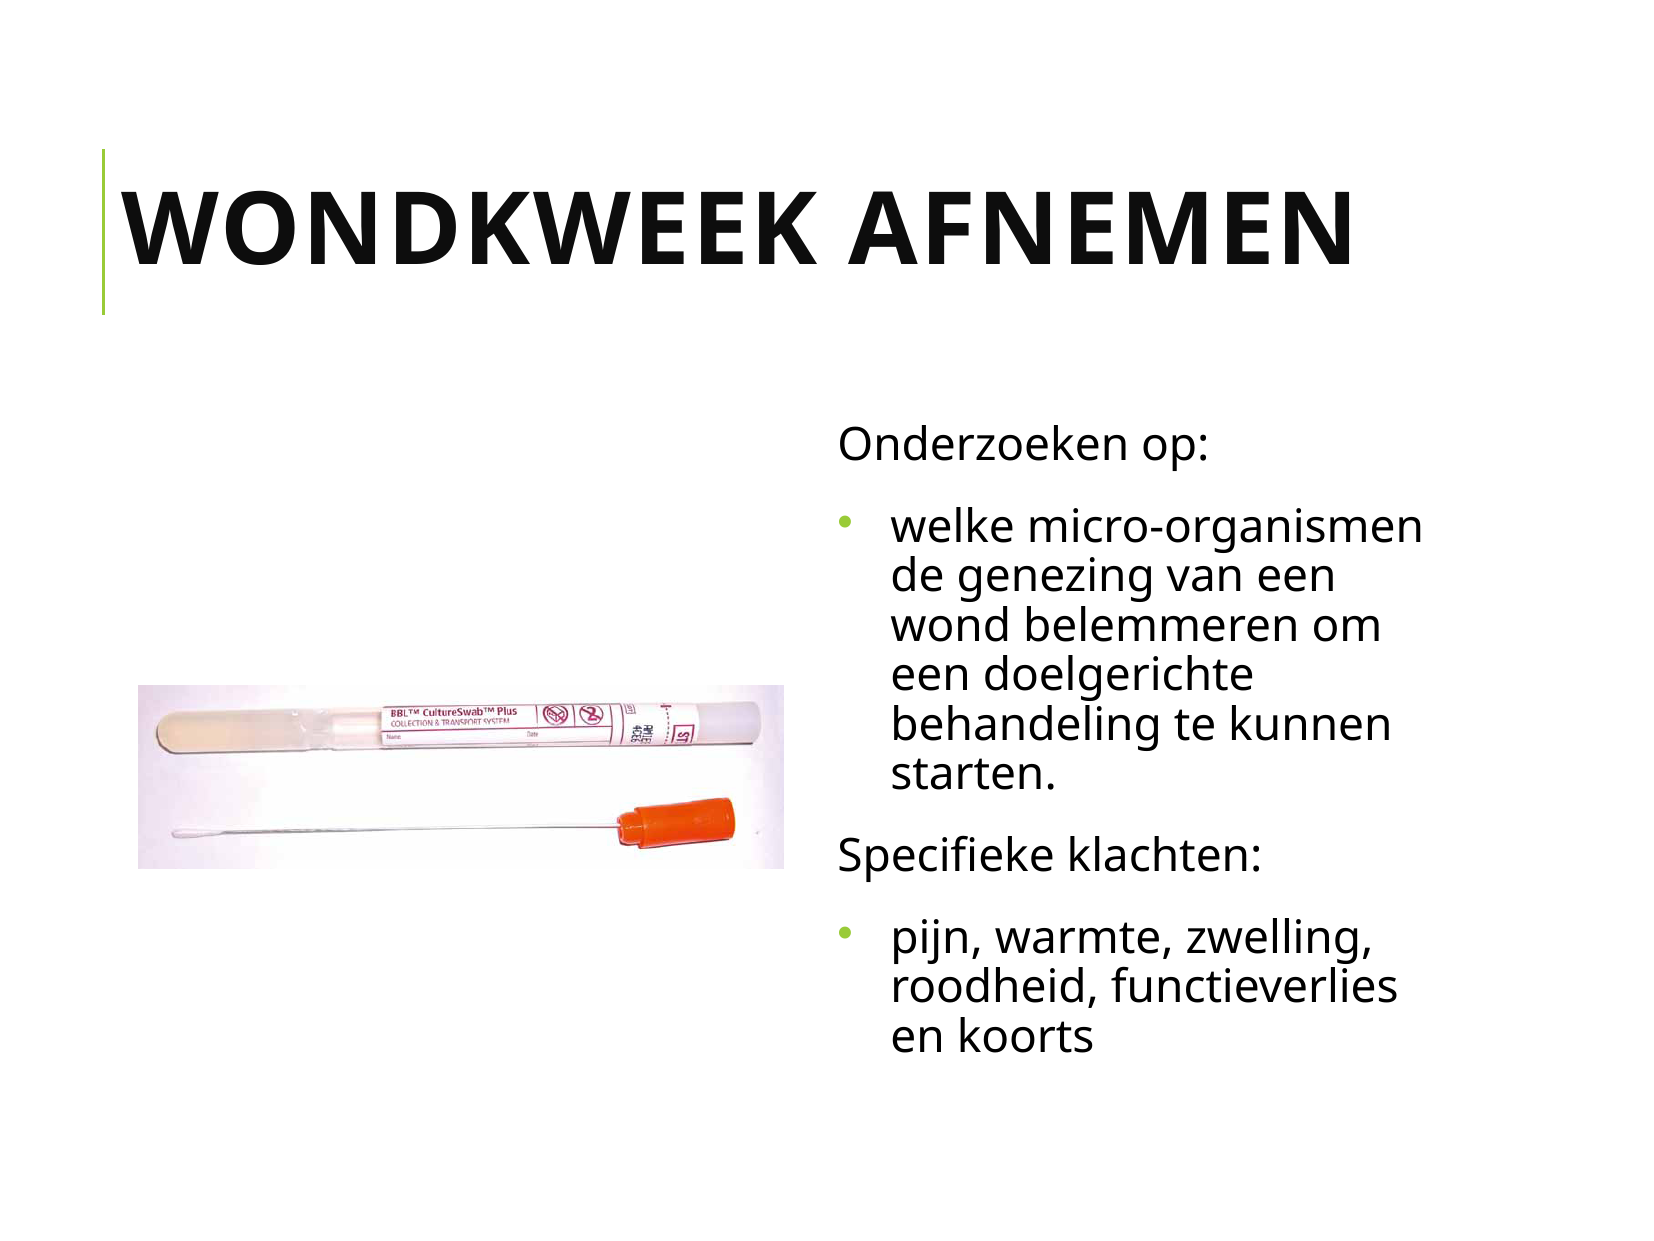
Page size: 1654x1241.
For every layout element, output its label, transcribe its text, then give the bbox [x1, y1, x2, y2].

title Wondkweek afnemen [106, 100, 1425, 372]
list Onderzoeken op: welke micro-organismen de genezing van een wond belemmeren om een doelgerichte behandeling te kunnen starten. Specifieke klachten: pijn, warmte, zwelling, roodheid, functieverlies en koorts [812, 413, 1458, 1141]
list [138, 684, 785, 870]
